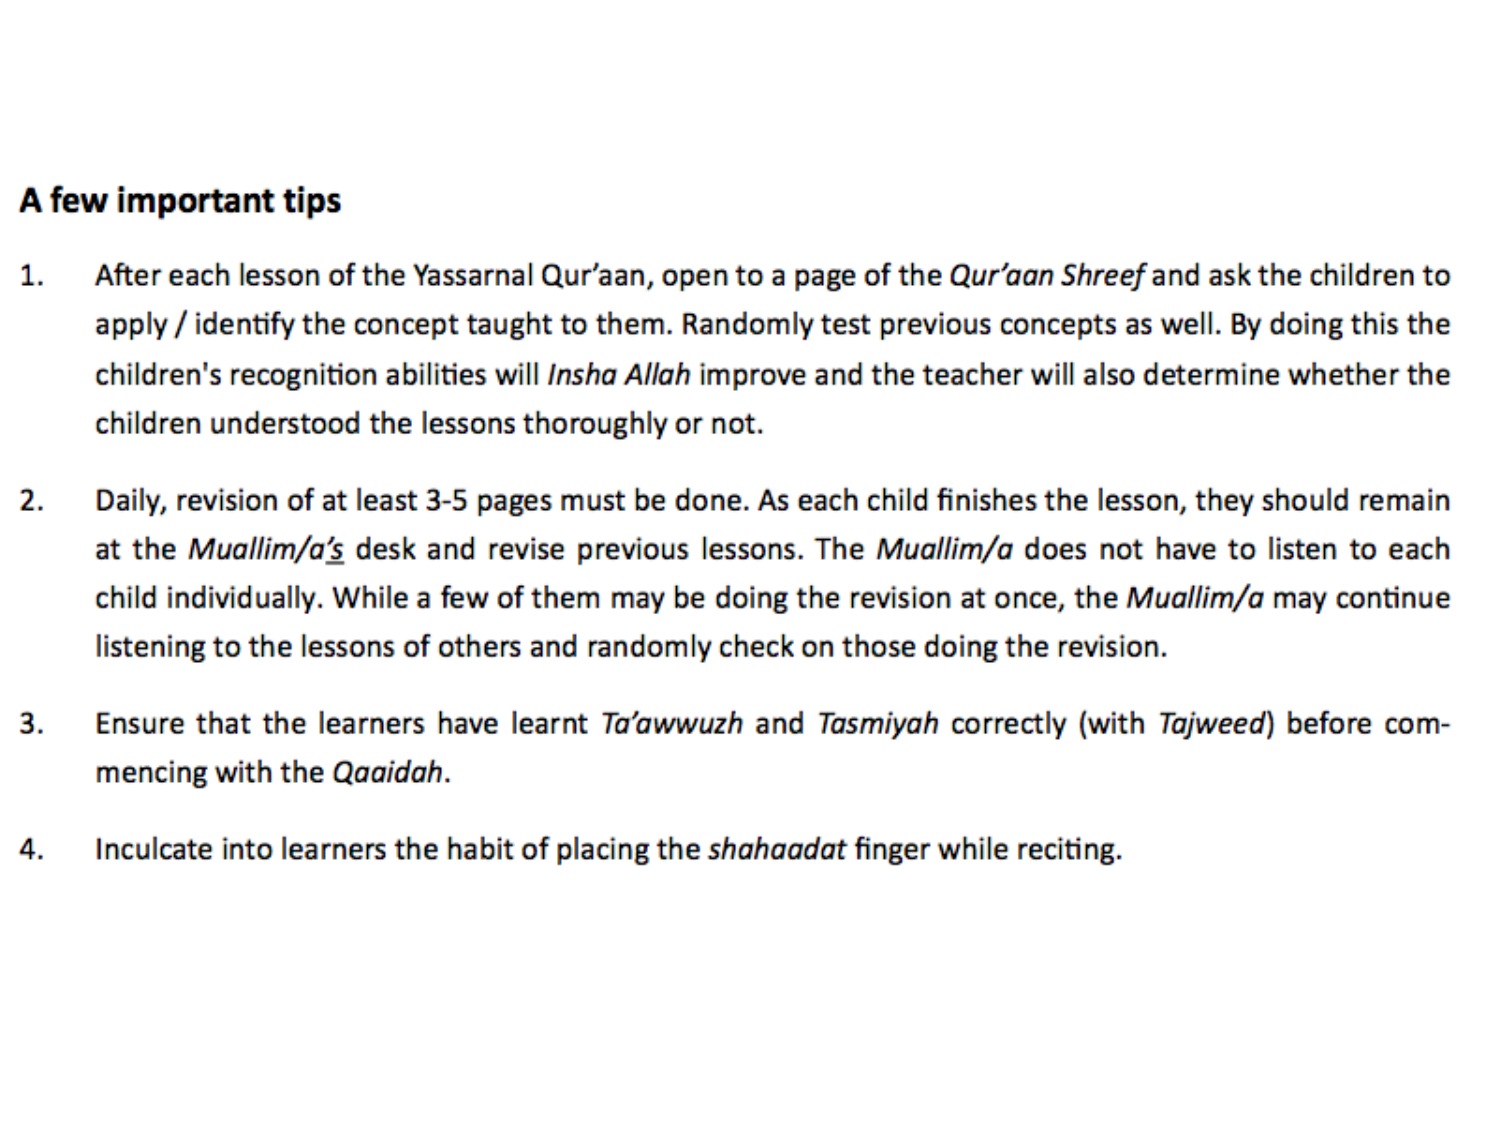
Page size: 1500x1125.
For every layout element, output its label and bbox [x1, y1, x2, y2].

picture [0, 179, 1500, 946]
